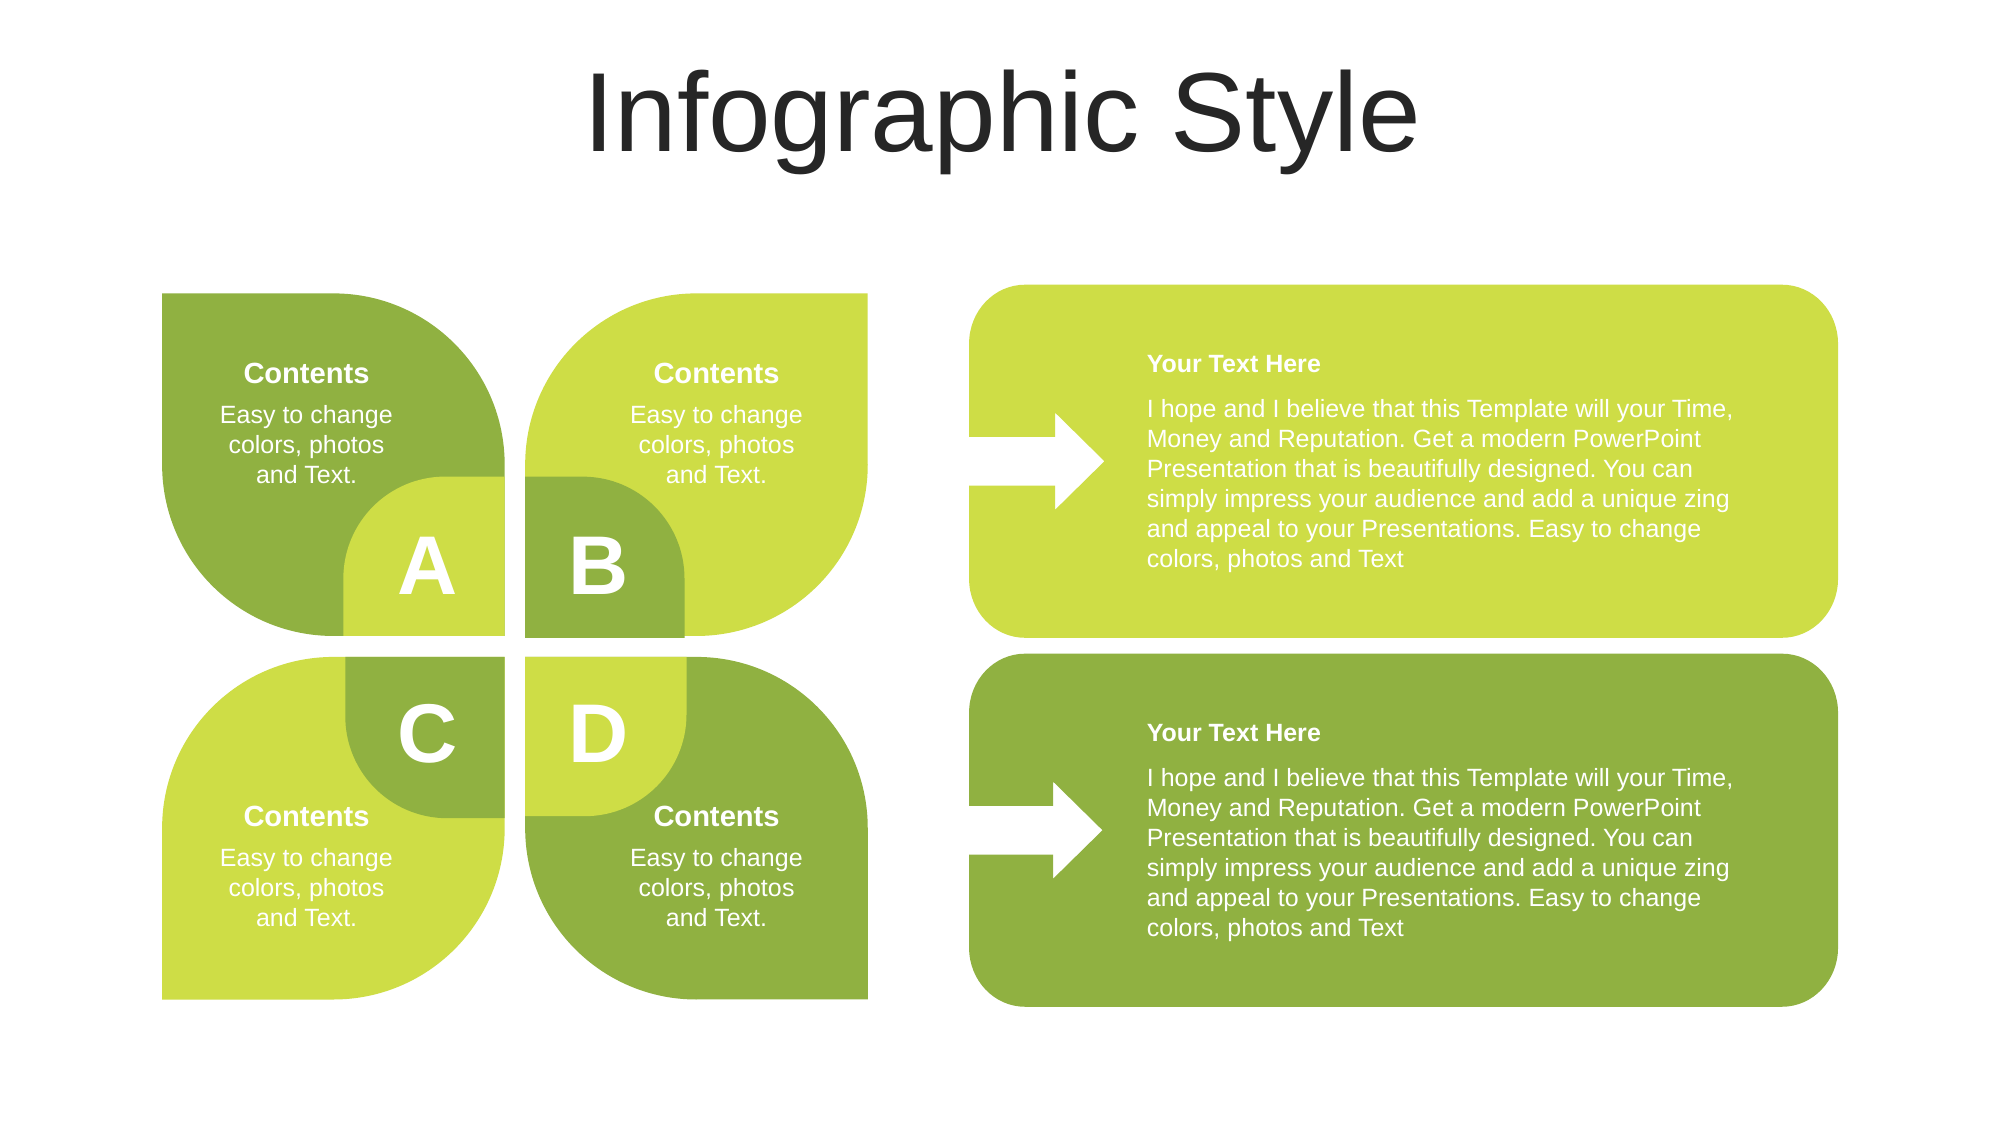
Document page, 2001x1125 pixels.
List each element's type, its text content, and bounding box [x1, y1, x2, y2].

text_box [968, 652, 1840, 1008]
text_box D [551, 672, 646, 787]
list Infographic Style [53, 55, 1952, 175]
text_box [161, 655, 506, 1001]
text_box A [380, 503, 475, 619]
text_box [608, 789, 825, 937]
text_box [344, 655, 506, 820]
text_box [198, 346, 415, 494]
text_box [161, 292, 506, 637]
text_box [524, 475, 686, 639]
text_box C [380, 672, 475, 787]
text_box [1132, 340, 1776, 583]
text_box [198, 789, 415, 937]
text_box [524, 655, 688, 818]
text_box [524, 655, 869, 1001]
text_box [342, 475, 506, 637]
text_box [968, 283, 1840, 639]
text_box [1132, 708, 1776, 952]
text_box B [551, 503, 646, 619]
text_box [608, 346, 825, 494]
text_box [524, 292, 869, 637]
